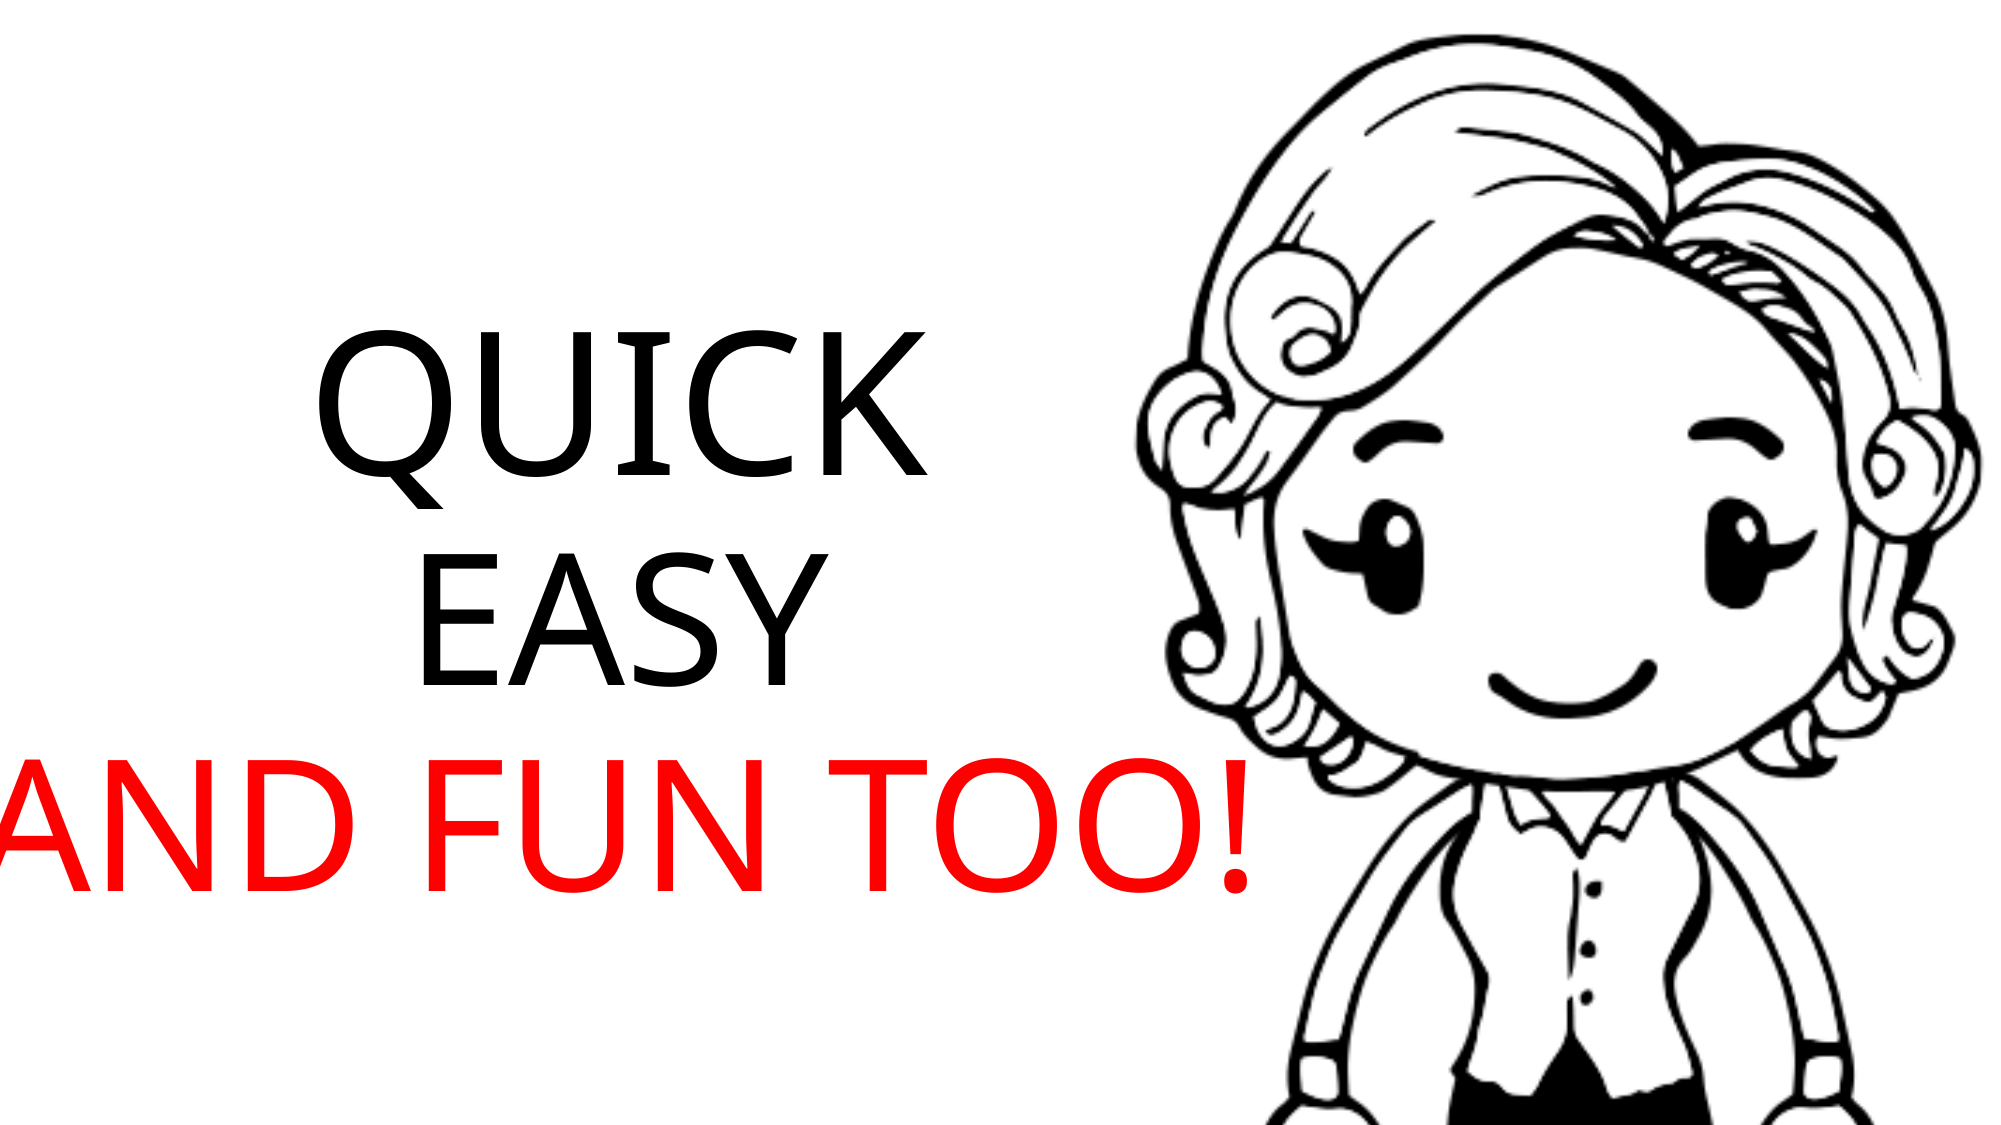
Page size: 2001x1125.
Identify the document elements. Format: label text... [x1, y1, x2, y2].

picture [1072, 0, 2000, 1125]
text_box AND FUN TOO! [0, 700, 1072, 936]
text_box QUICK [0, 268, 1072, 494]
text_box EASY [0, 494, 1072, 700]
